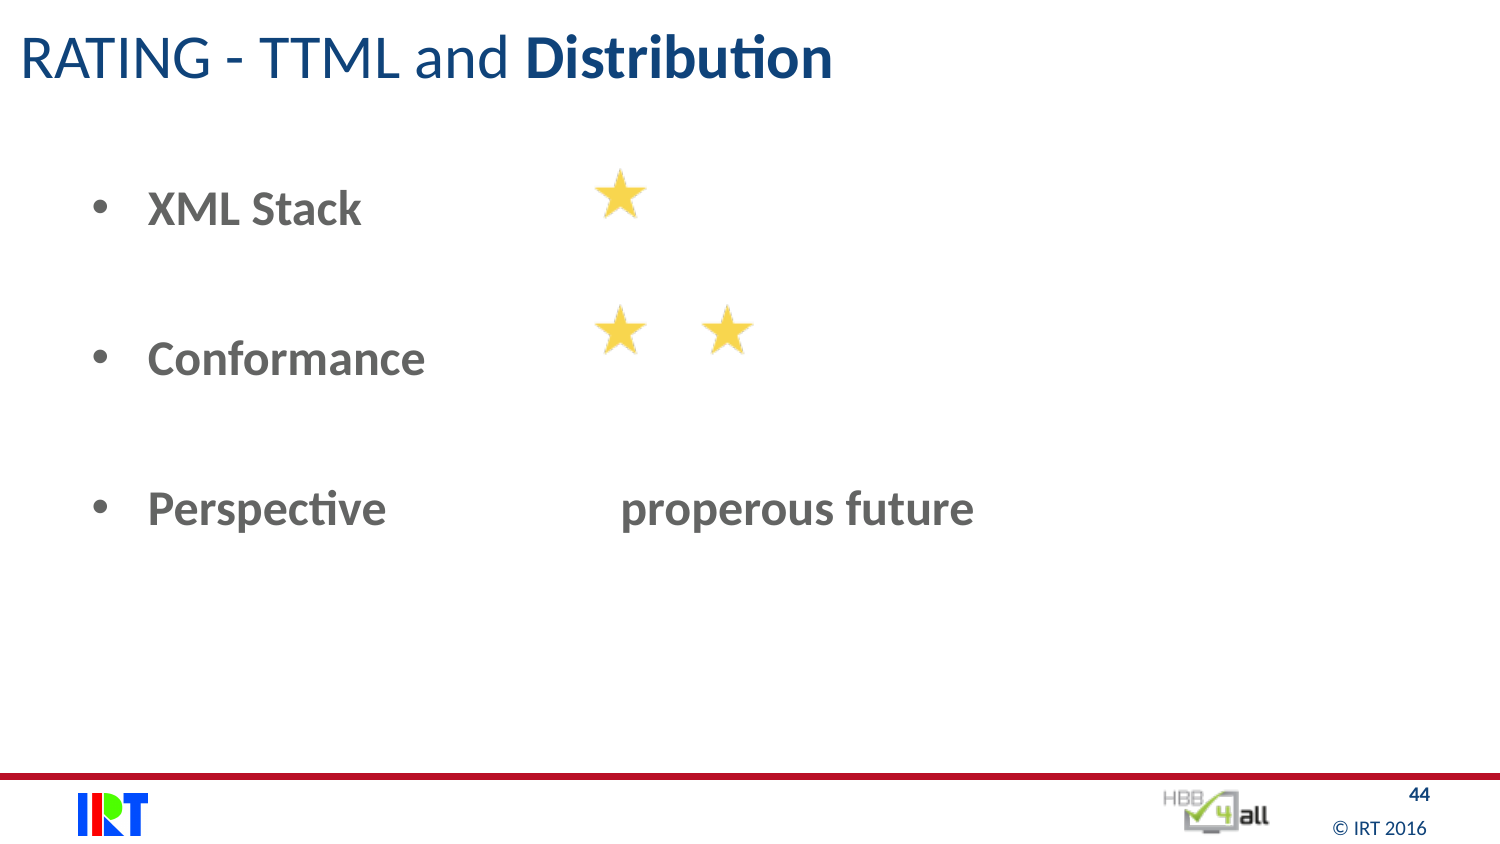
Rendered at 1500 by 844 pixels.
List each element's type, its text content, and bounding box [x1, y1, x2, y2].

picture [1163, 787, 1270, 844]
list XML Stack Conformance Perspective properous future [76, 138, 1427, 777]
picture [78, 793, 148, 836]
picture [701, 303, 754, 356]
picture [594, 167, 647, 220]
picture [594, 303, 647, 356]
title RATING - TTML and Distribution [5, 0, 1199, 121]
